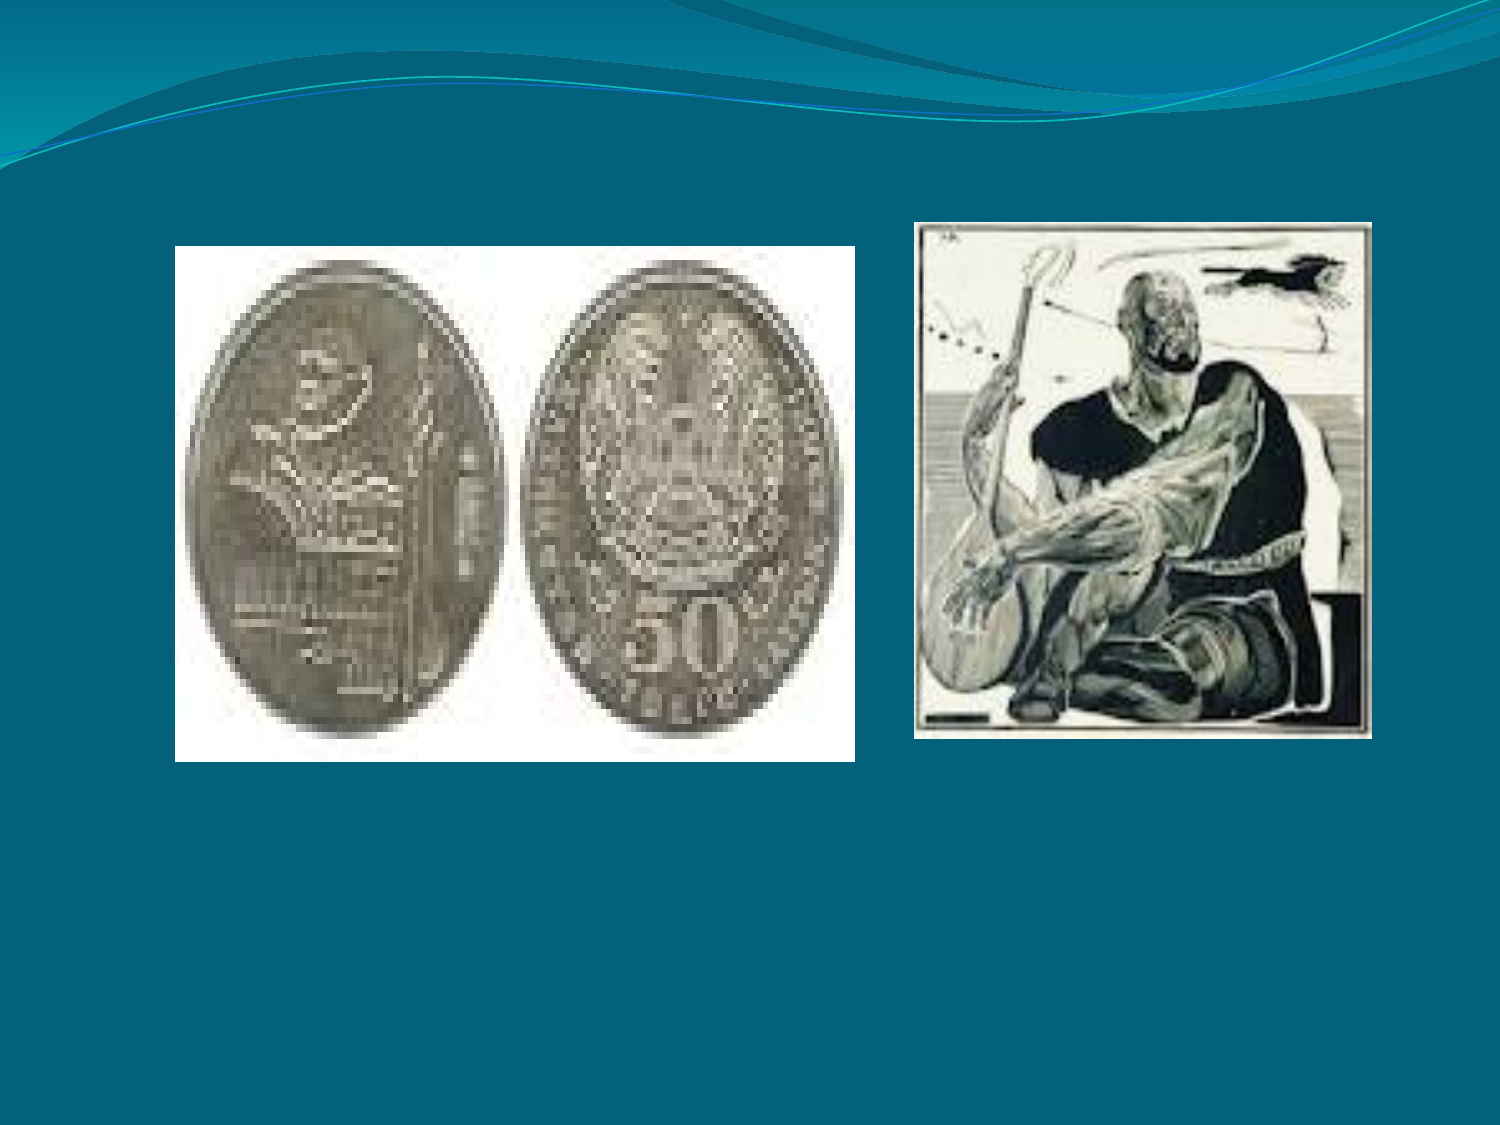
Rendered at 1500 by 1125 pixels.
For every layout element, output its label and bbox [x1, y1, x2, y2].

picture [176, 247, 854, 761]
picture [915, 223, 1371, 738]
